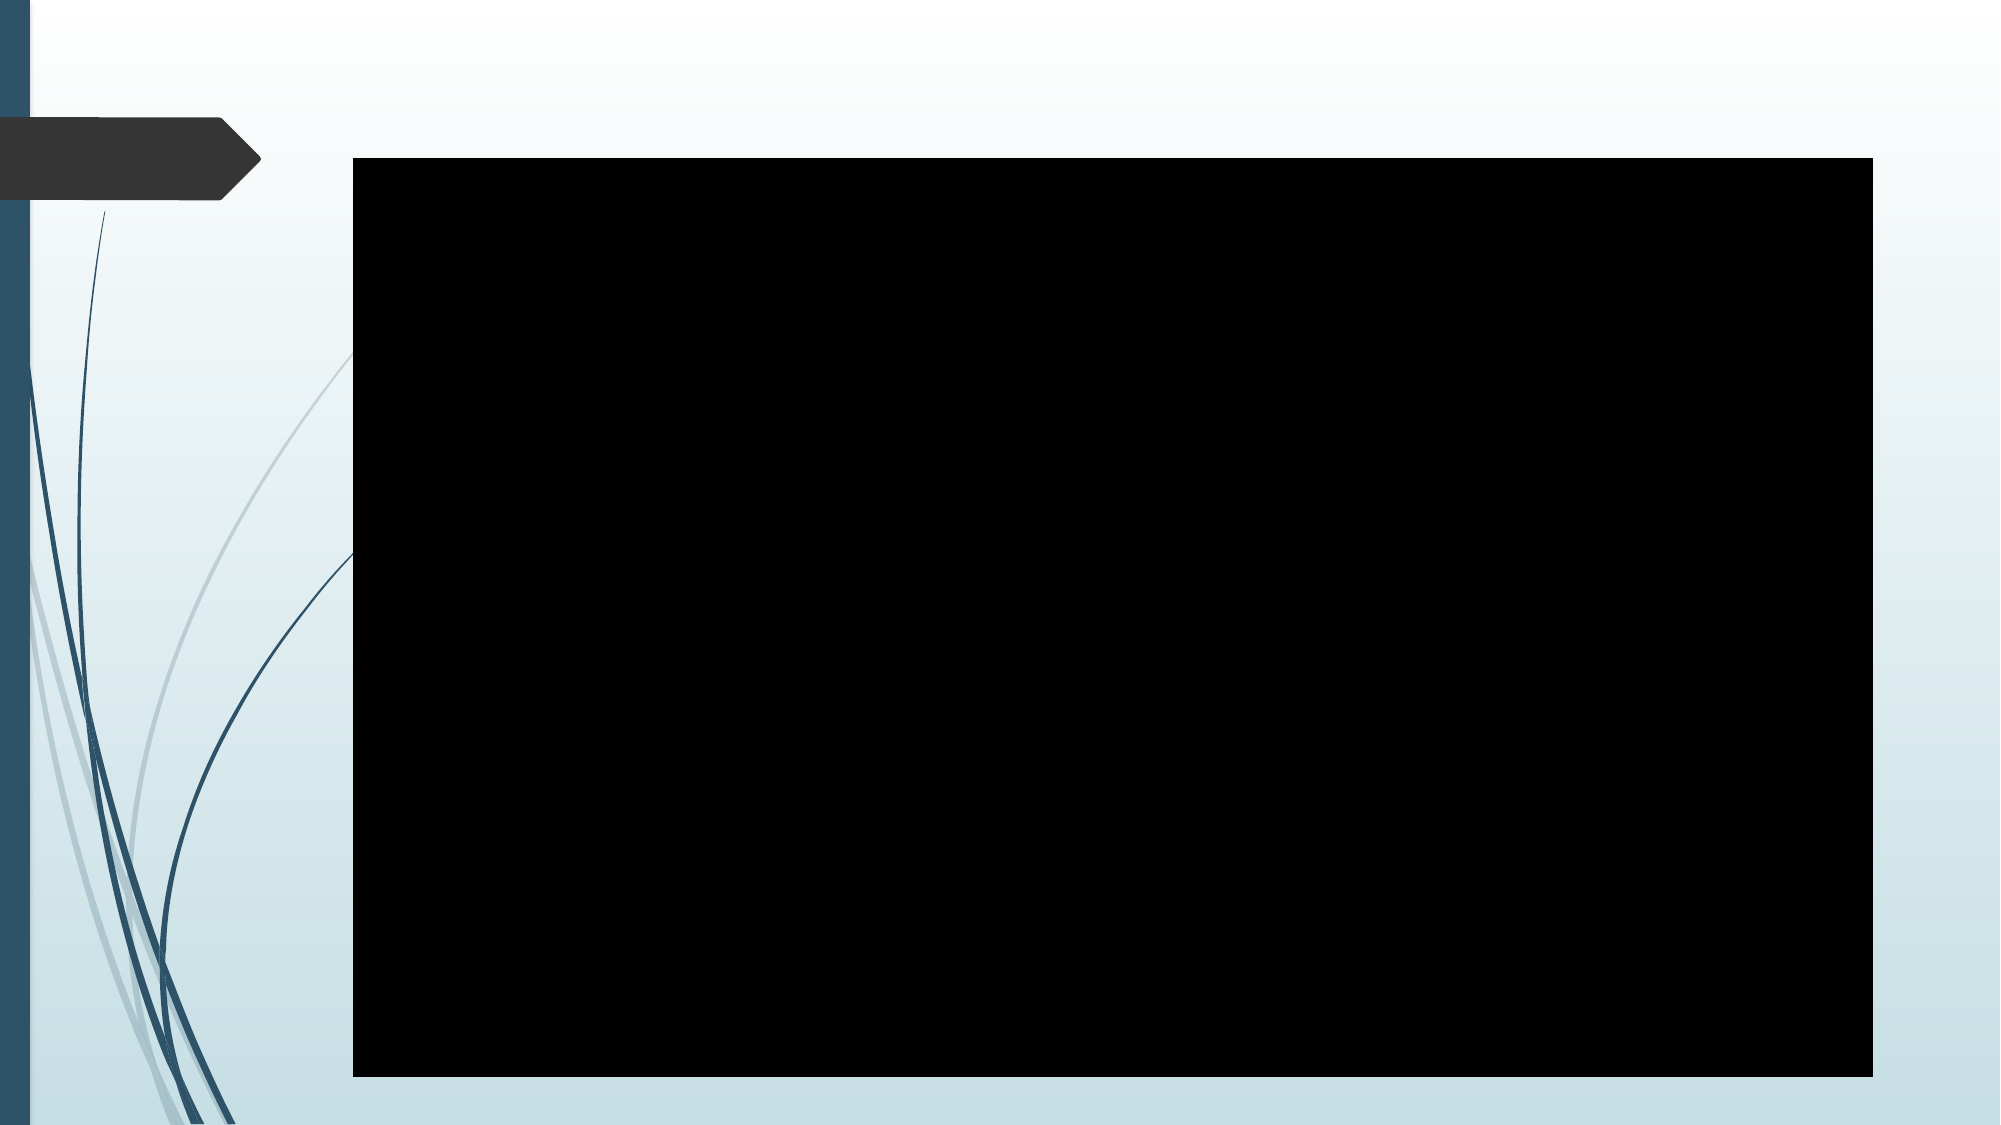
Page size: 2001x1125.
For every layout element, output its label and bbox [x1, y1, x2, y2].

text_box [352, 157, 1874, 1079]
